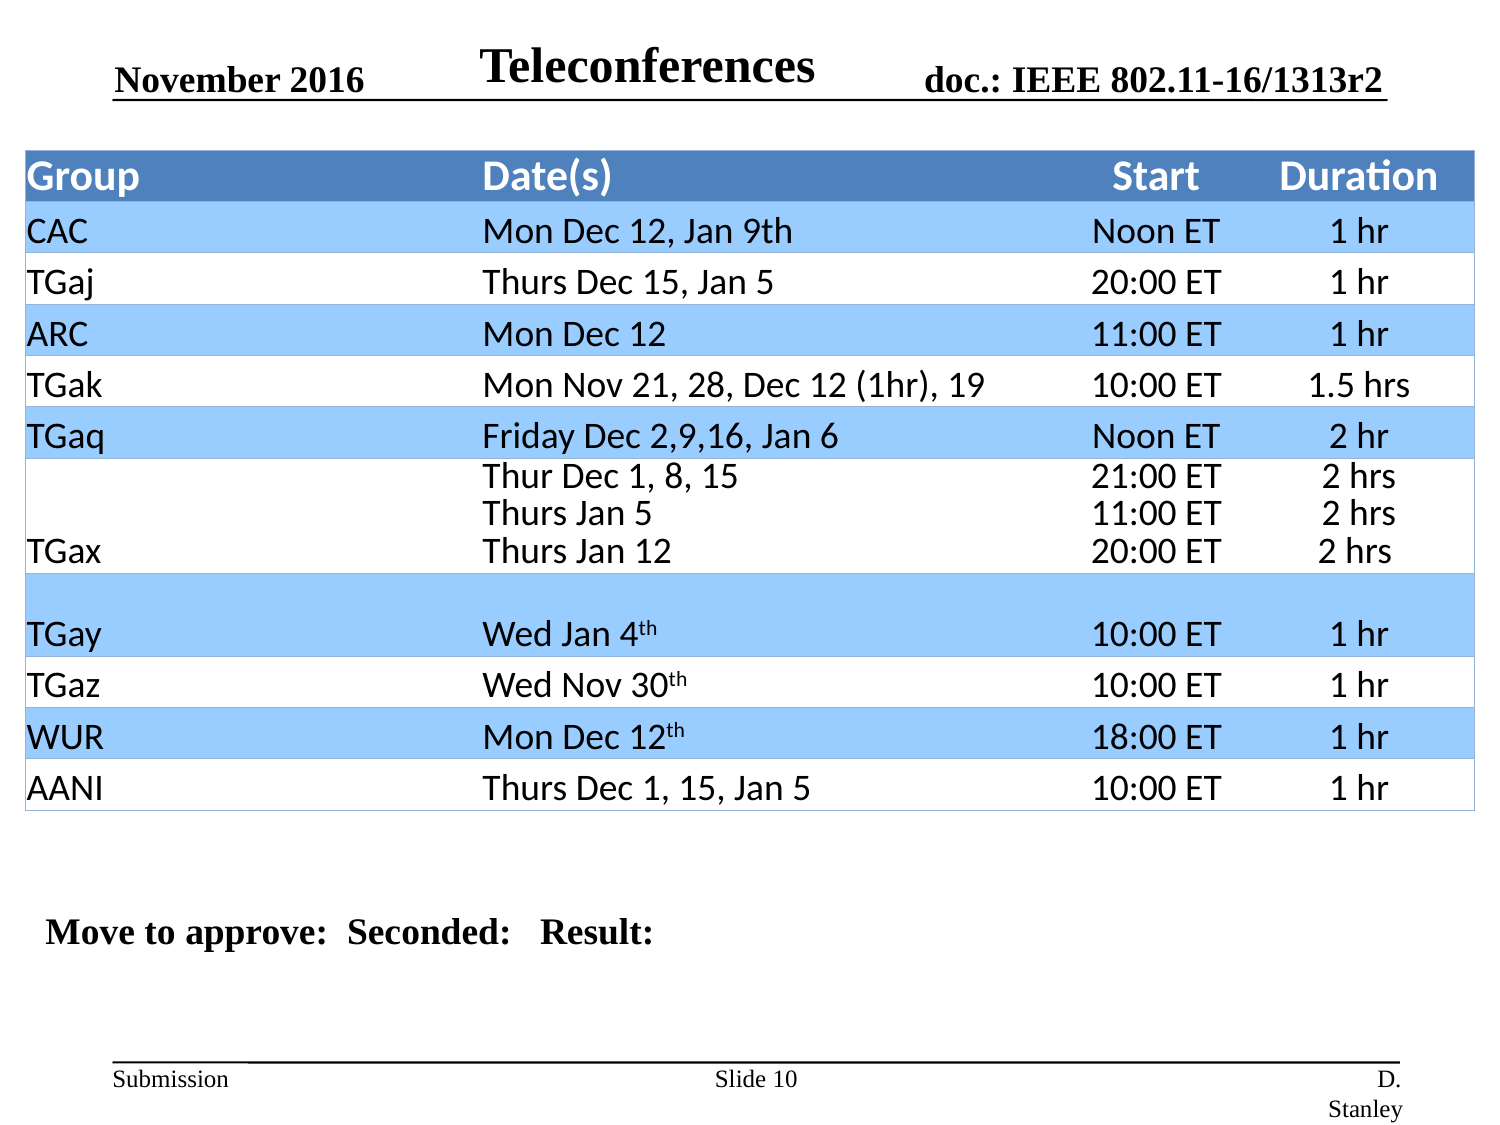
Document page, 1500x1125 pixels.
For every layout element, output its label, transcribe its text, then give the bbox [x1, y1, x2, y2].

table_cell Wed Nov 30th [481, 657, 1070, 707]
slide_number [114, 54, 374, 101]
table_cell TGaq [26, 407, 481, 458]
table_cell TGak [26, 356, 481, 406]
table_cell 10:00 ET [1070, 574, 1243, 656]
table_cell Noon ET [1070, 202, 1243, 252]
table_cell 1 hr [1243, 305, 1474, 355]
table_cell CAC [26, 202, 481, 252]
table_cell 2 hrs 2 hrs 2 hrs [1243, 459, 1474, 573]
table_cell AANI [26, 759, 481, 810]
table_header Duration [1243, 151, 1474, 201]
table_cell TGaz [26, 657, 481, 707]
table_cell 1 hr [1243, 574, 1474, 656]
table_cell 18:00 ET [1070, 708, 1243, 758]
table_cell Thur Dec 1, 8, 15 Thurs Jan 5 Thurs Jan 12 [481, 459, 1070, 573]
table_cell Wed Jan 4th [481, 574, 1070, 656]
table_cell Thurs Dec 15, Jan 5 [481, 253, 1070, 304]
table_cell TGay [26, 574, 481, 656]
table_header Date(s) [481, 151, 1070, 201]
table_header Group [26, 151, 481, 201]
table_cell TGax [26, 459, 481, 573]
text_box Move to approve: Seconded: Result: [30, 899, 1450, 960]
table_cell 10:00 ET [1070, 657, 1243, 707]
slide_number Slide 10 [712, 1061, 800, 1093]
table_cell 1 hr [1243, 759, 1474, 810]
text_box Teleconferences [464, 24, 831, 100]
table_cell 1 hr [1243, 708, 1474, 758]
footer D. Stanley, HP Enterprise [1324, 1061, 1402, 1093]
table_cell 1.5 hrs [1243, 356, 1474, 406]
table_cell WUR [26, 708, 481, 758]
table_cell Thurs Dec 1, 15, Jan 5 [481, 759, 1070, 810]
table_cell 11:00 ET [1070, 305, 1243, 355]
table_cell 21:00 ET 11:00 ET 20:00 ET [1070, 459, 1243, 573]
table_cell 1 hr [1243, 202, 1474, 252]
table_header Start [1070, 151, 1243, 201]
table_cell 1 hr [1243, 657, 1474, 707]
table_cell 2 hr [1243, 407, 1474, 458]
table_cell Noon ET [1070, 407, 1243, 458]
table_cell 10:00 ET [1070, 356, 1243, 406]
table_cell Mon Dec 12th [481, 708, 1070, 758]
table_cell ARC [26, 305, 481, 355]
table_cell Mon Dec 12 [481, 305, 1070, 355]
table_cell Friday Dec 2,9,16, Jan 6 [481, 407, 1070, 458]
table_cell 1 hr [1243, 253, 1474, 304]
table_cell TGaj [26, 253, 481, 304]
table_cell 10:00 ET [1070, 759, 1243, 810]
table_cell 20:00 ET [1070, 253, 1243, 304]
table_cell Mon Dec 12, Jan 9th [481, 202, 1070, 252]
table_cell Mon Nov 21, 28, Dec 12 (1hr), 19 [481, 356, 1070, 406]
